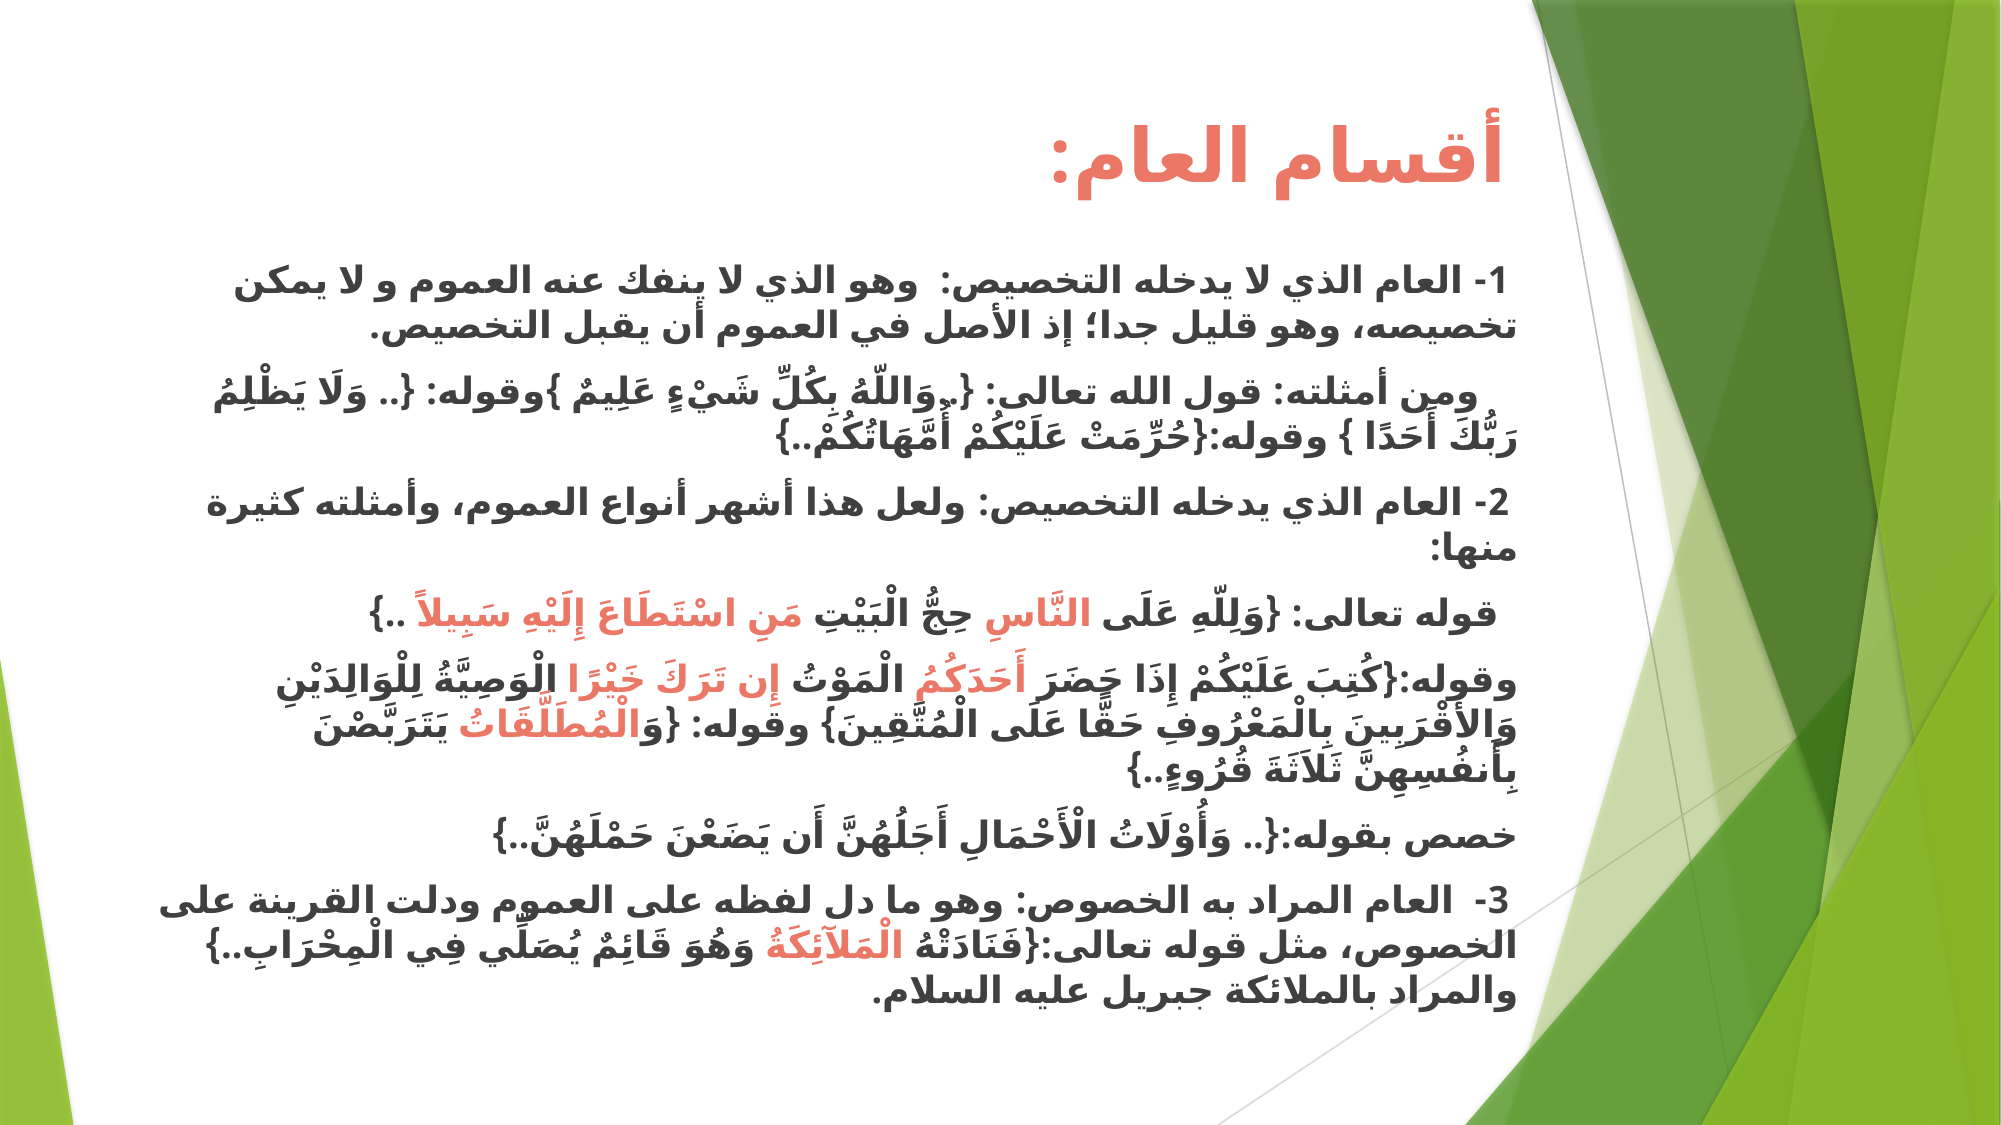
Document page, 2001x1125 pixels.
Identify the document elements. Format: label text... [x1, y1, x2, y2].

list 1- العام الذي لا يدخله التخصيص: وهو الذي لا ينفك عنه العموم و لا يمكن تخصيصه، وهو قليل جدا؛ إذ الأصل في العموم أن يقبل التخصيص. ومن أمثلته: قول الله تعالى: {..وَاللّهُ بِكُلِّ شَيْءٍ عَلِيمٌ }وقوله: {.. وَلَا يَظْلِمُ رَبُّكَ أَحَدًا } وقوله:{حُرِّمَتْ عَلَيْكُمْ أُمَّهَاتُكُمْ..} 2- العام الذي يدخله التخصيص: ولعل هذا أشهر أنواع العموم، وأمثلته كثيرة منها: قوله تعالى: {وَلِلّهِ عَلَى النَّاسِ حِجُّ الْبَيْتِ مَنِ اسْتَطَاعَ إِلَيْهِ سَبِيلاً ..} وقوله:{كُتِبَ عَلَيْكُمْ إِذَا حَضَرَ أَحَدَكُمُ الْمَوْتُ إِن تَرَكَ خَيْرًا الْوَصِيَّةُ لِلْوَالِدَيْنِ وَالأقْرَبِينَ بِالْمَعْرُوفِ حَقًّا عَلَى الْمُتَّقِينَ} وقوله: {وَالْمُطَلَّقَاتُ يَتَرَبَّصْنَ بِأَنفُسِهِنَّ ثَلاَثَةَ قُرُوءٍ..} خصص بقوله:{.. وَأُوْلَاتُ الْأَحْمَالِ أَجَلُهُنَّ أَن يَضَعْنَ حَمْلَهُنَّ..} 3- العام المراد به الخصوص: وهو ما دل لفظه على العموم ودلت القرينة على الخصوص، مثل قوله تعالى:{فَنَادَتْهُ الْمَلآئِكَةُ وَهُوَ قَائِمٌ يُصَلِّي فِي الْمِحْرَابِ..} والمراد بالملائكة جبريل عليه السلام. [123, 248, 1534, 1035]
title أقسام العام: [111, 99, 1522, 249]
